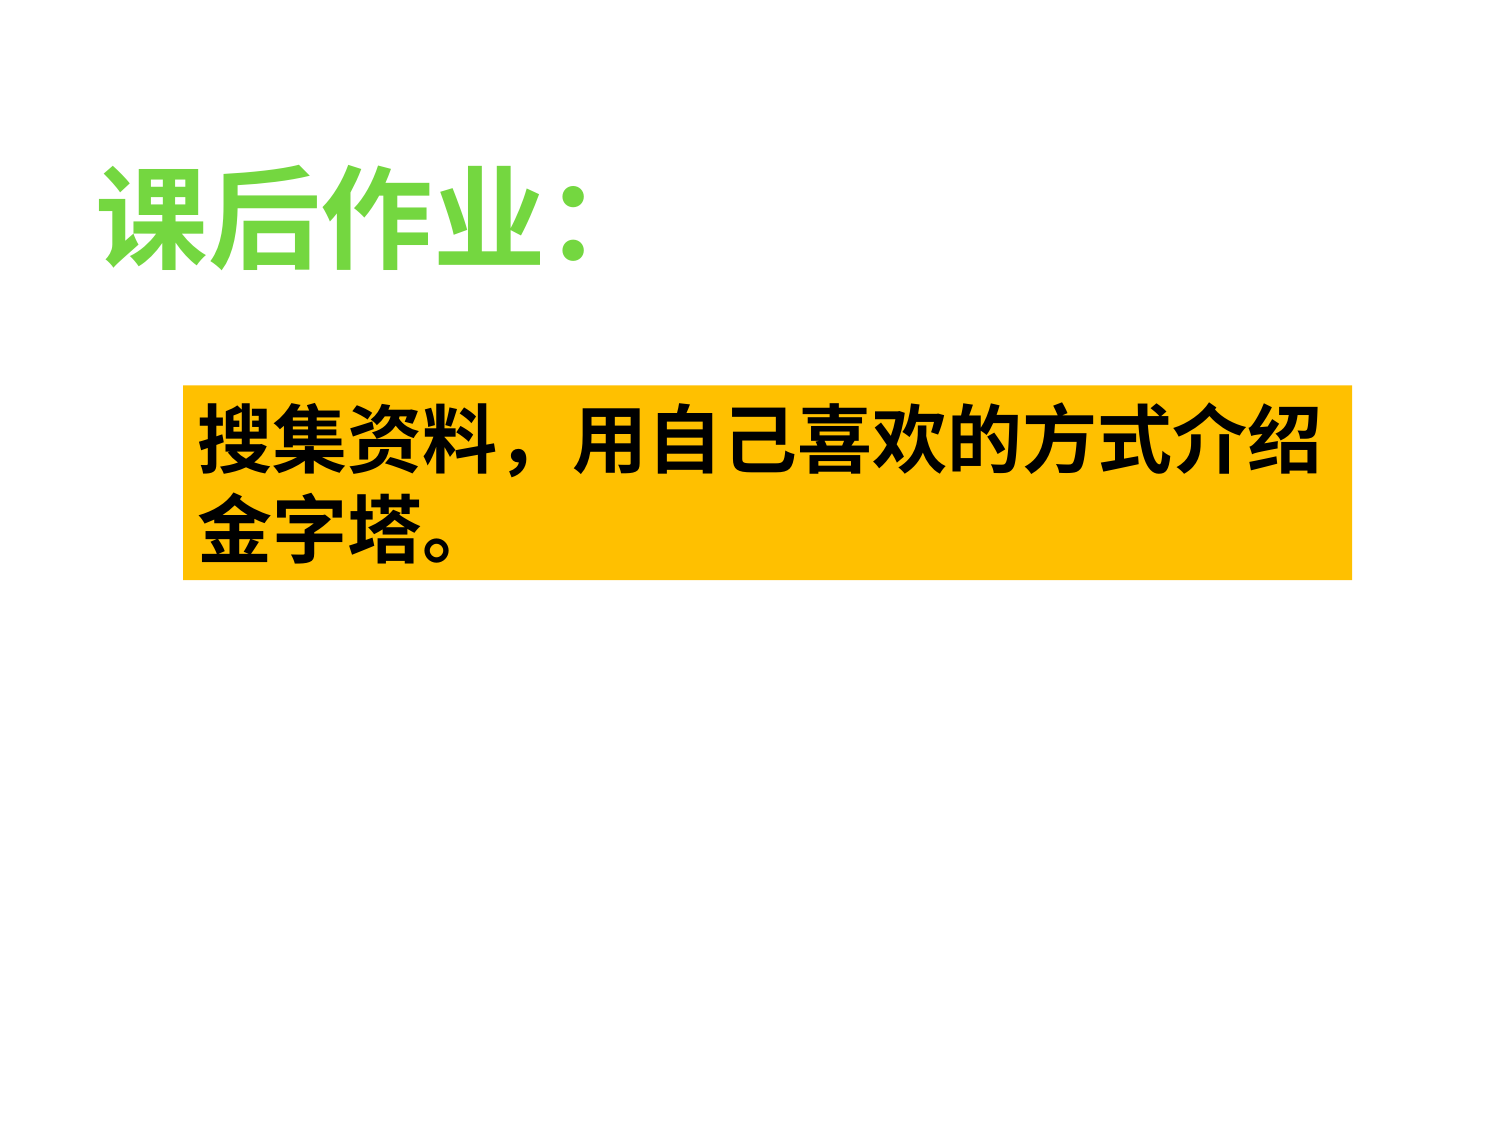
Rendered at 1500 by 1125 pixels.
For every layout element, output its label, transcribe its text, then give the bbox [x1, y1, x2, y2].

text_box 课后作业： [81, 140, 674, 291]
text_box 搜集资料，用自己喜欢的方式介绍金字塔。 [183, 385, 1353, 581]
